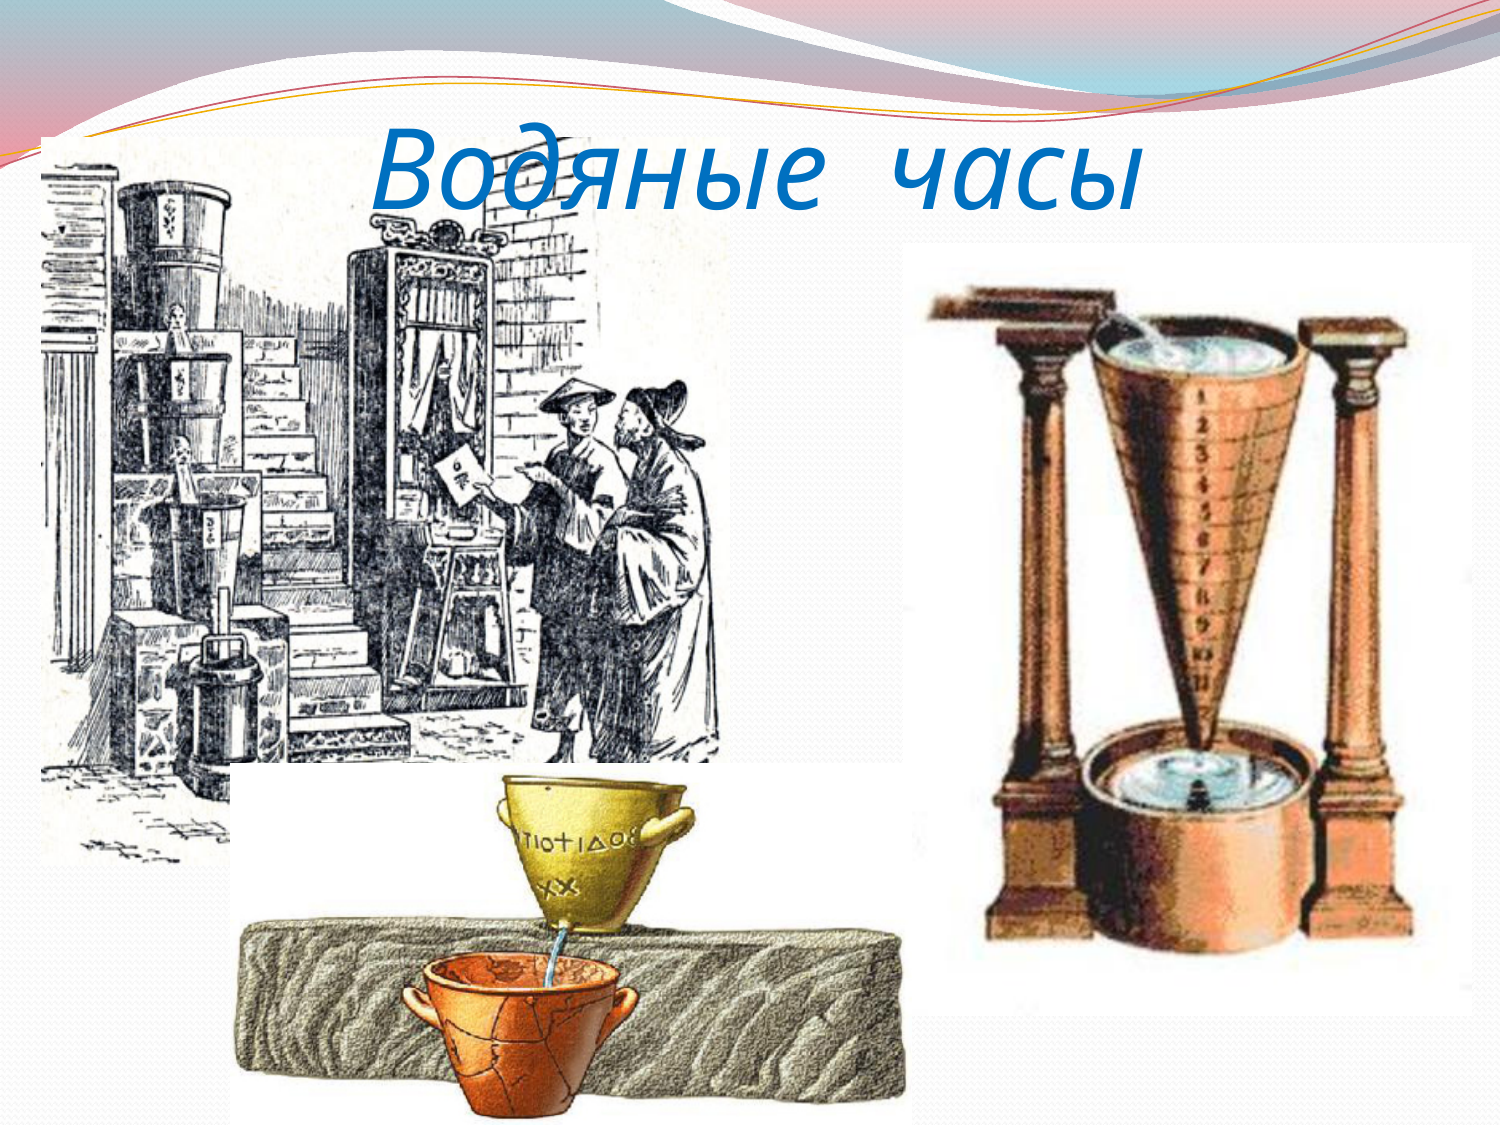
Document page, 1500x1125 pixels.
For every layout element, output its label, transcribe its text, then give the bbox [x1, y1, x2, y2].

title Водяные часы [76, 78, 1440, 232]
picture [40, 136, 1473, 1125]
